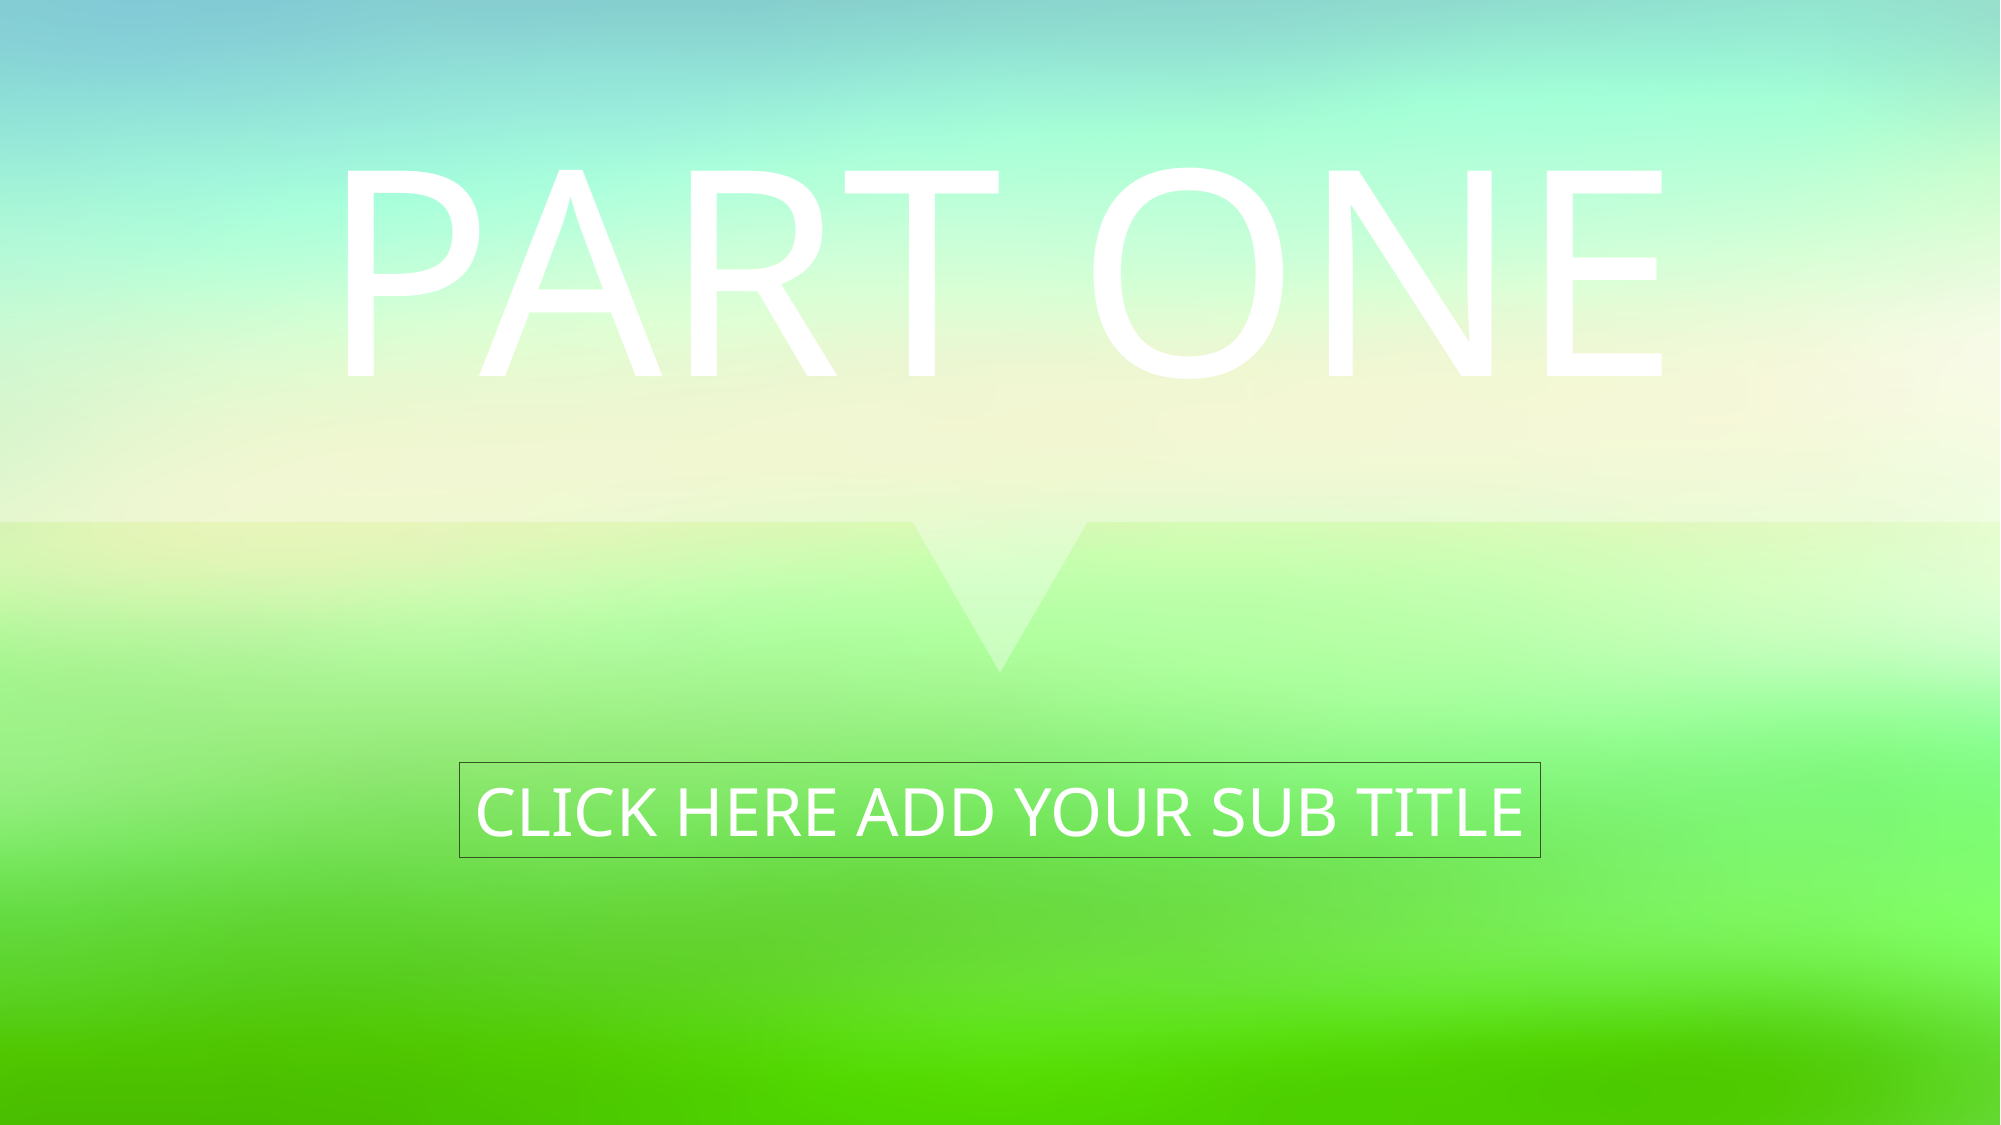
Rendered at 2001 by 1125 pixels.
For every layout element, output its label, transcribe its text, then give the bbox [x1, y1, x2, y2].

text_box [910, 520, 1090, 675]
text_box CLICK HERE ADD YOUR SUB TITLE [459, 762, 1541, 858]
picture [0, 523, 2000, 1125]
text_box PART ONE [0, 0, 2000, 523]
